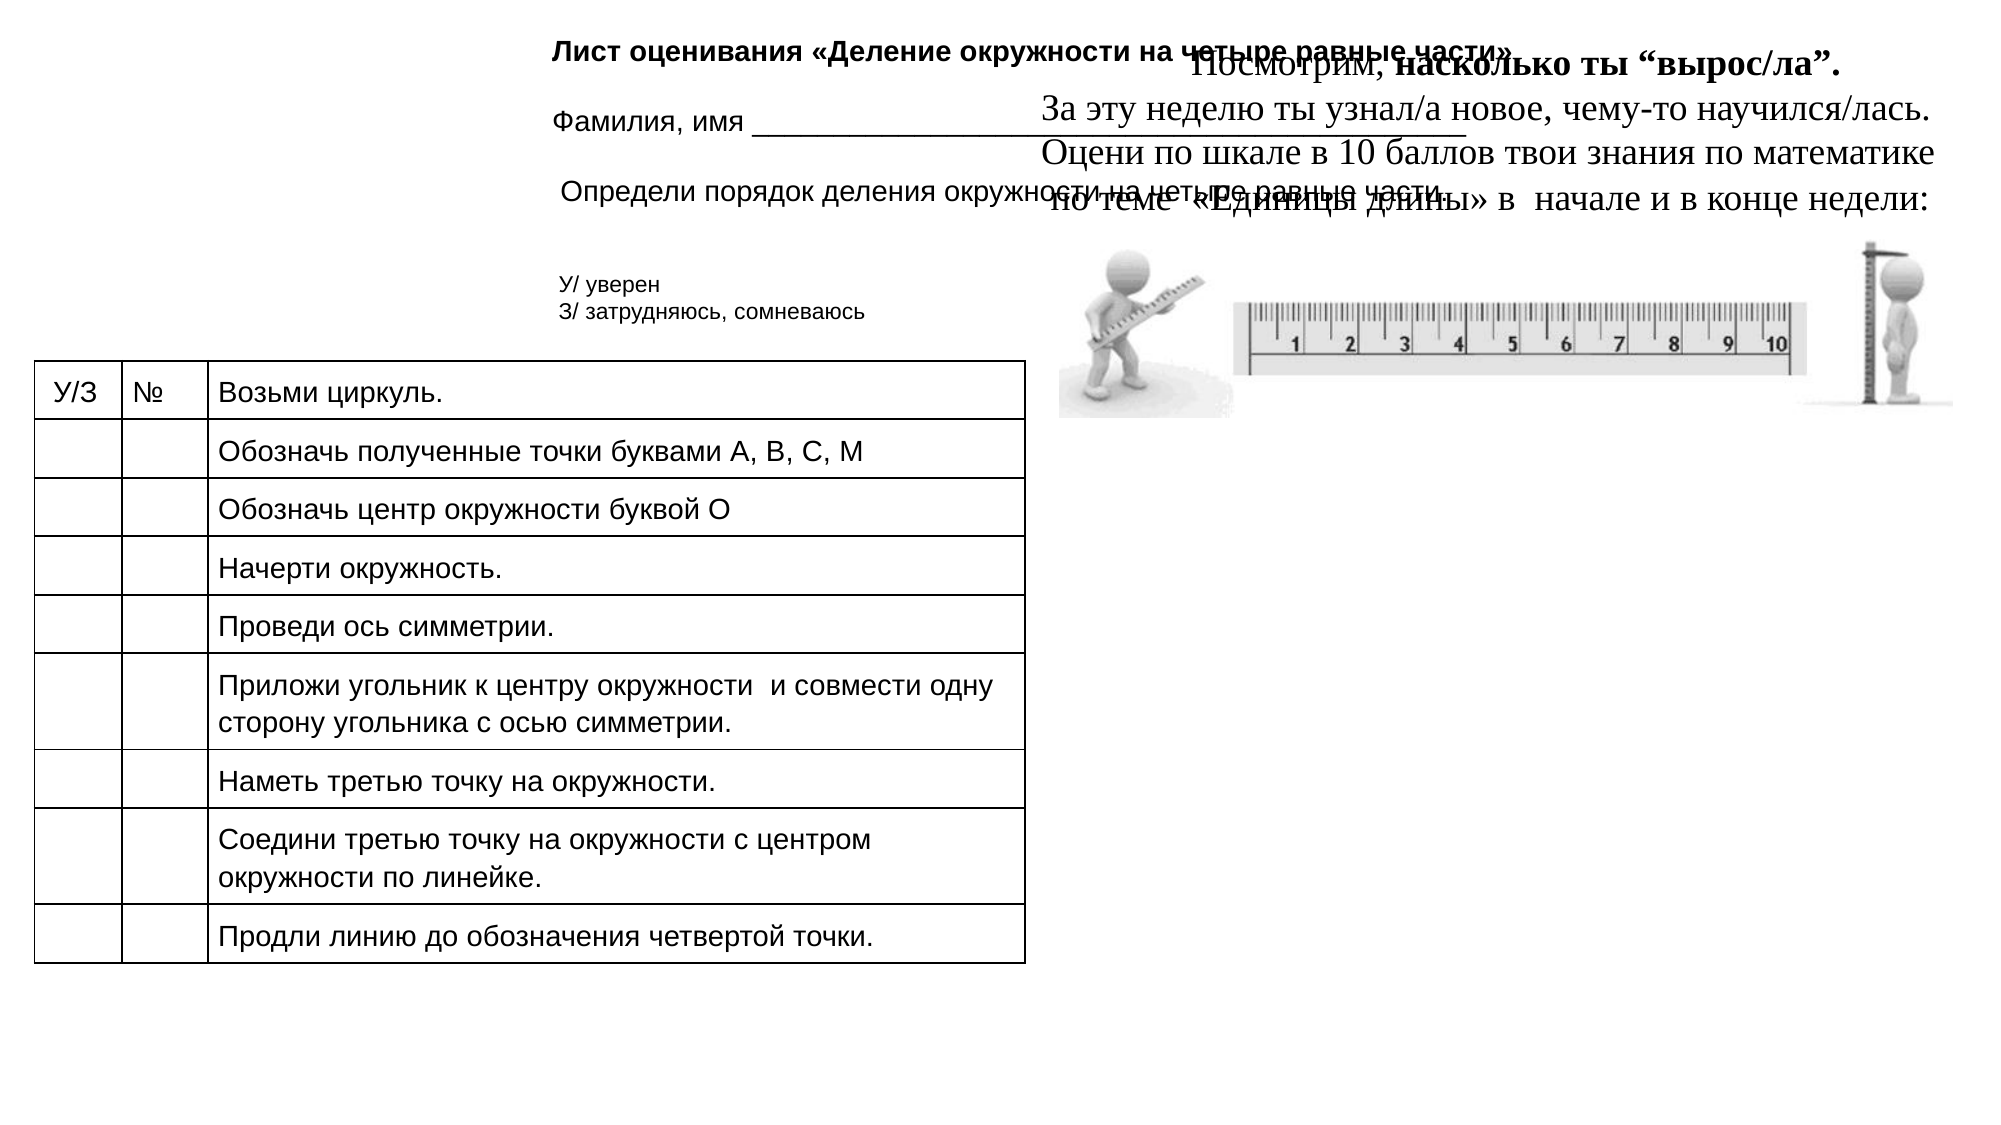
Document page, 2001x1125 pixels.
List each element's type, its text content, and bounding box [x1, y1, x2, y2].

table_cell [35, 420, 121, 477]
table_cell [123, 537, 207, 594]
table_cell Обозначь центр окружности буквой О [209, 479, 1024, 535]
table_cell Наметь третью точку на окружности. [209, 750, 1024, 807]
table_cell Соедини третью точку на окружности с центром окружности по линейке. [209, 809, 1024, 903]
table_cell [35, 905, 121, 962]
table_cell [123, 420, 207, 477]
table_header Возьми циркуль. [209, 362, 1024, 418]
table_cell [123, 809, 207, 903]
table_cell [123, 905, 207, 962]
table_cell Приложи угольник к центру окружности и совмести одну сторону угольника с осью симметрии. [209, 654, 1024, 749]
table_cell Проведи ось симметрии. [209, 596, 1024, 652]
table_cell [123, 654, 207, 749]
table_cell [123, 596, 207, 652]
text_box Посмотрим, насколько ты “вырос/ла”. За эту неделю ты узнал/а новое, чему-то научился/лась. Оцени по шкале в 10 баллов твои знания по математике по теме «Единицы длины» в начале и в конце недели: [1026, 29, 1957, 298]
table_cell [123, 479, 207, 535]
table_header № [123, 362, 207, 418]
table_cell [35, 809, 121, 903]
table_cell Обозначь полученные точки буквами А, В, С, М [209, 420, 1024, 477]
table_cell [35, 537, 121, 594]
table_cell [35, 479, 121, 535]
table_cell Начерти окружность. [209, 537, 1024, 594]
text_box Лист оценивания «Деление окружности на четыре равные части» Фамилия, имя ____________________________________________ Определи порядок деления окружности на четыре равные части. У/ уверен З/ затрудняюсь, сомневаюсь [537, 24, 1529, 332]
table_cell Продли линию до обозначения четвертой точки. [209, 905, 1024, 962]
table_header У/З [35, 362, 121, 418]
picture [1059, 239, 1953, 418]
table_cell [123, 750, 207, 807]
table_cell [35, 750, 121, 807]
table_cell [35, 596, 121, 652]
table_cell [35, 654, 121, 749]
